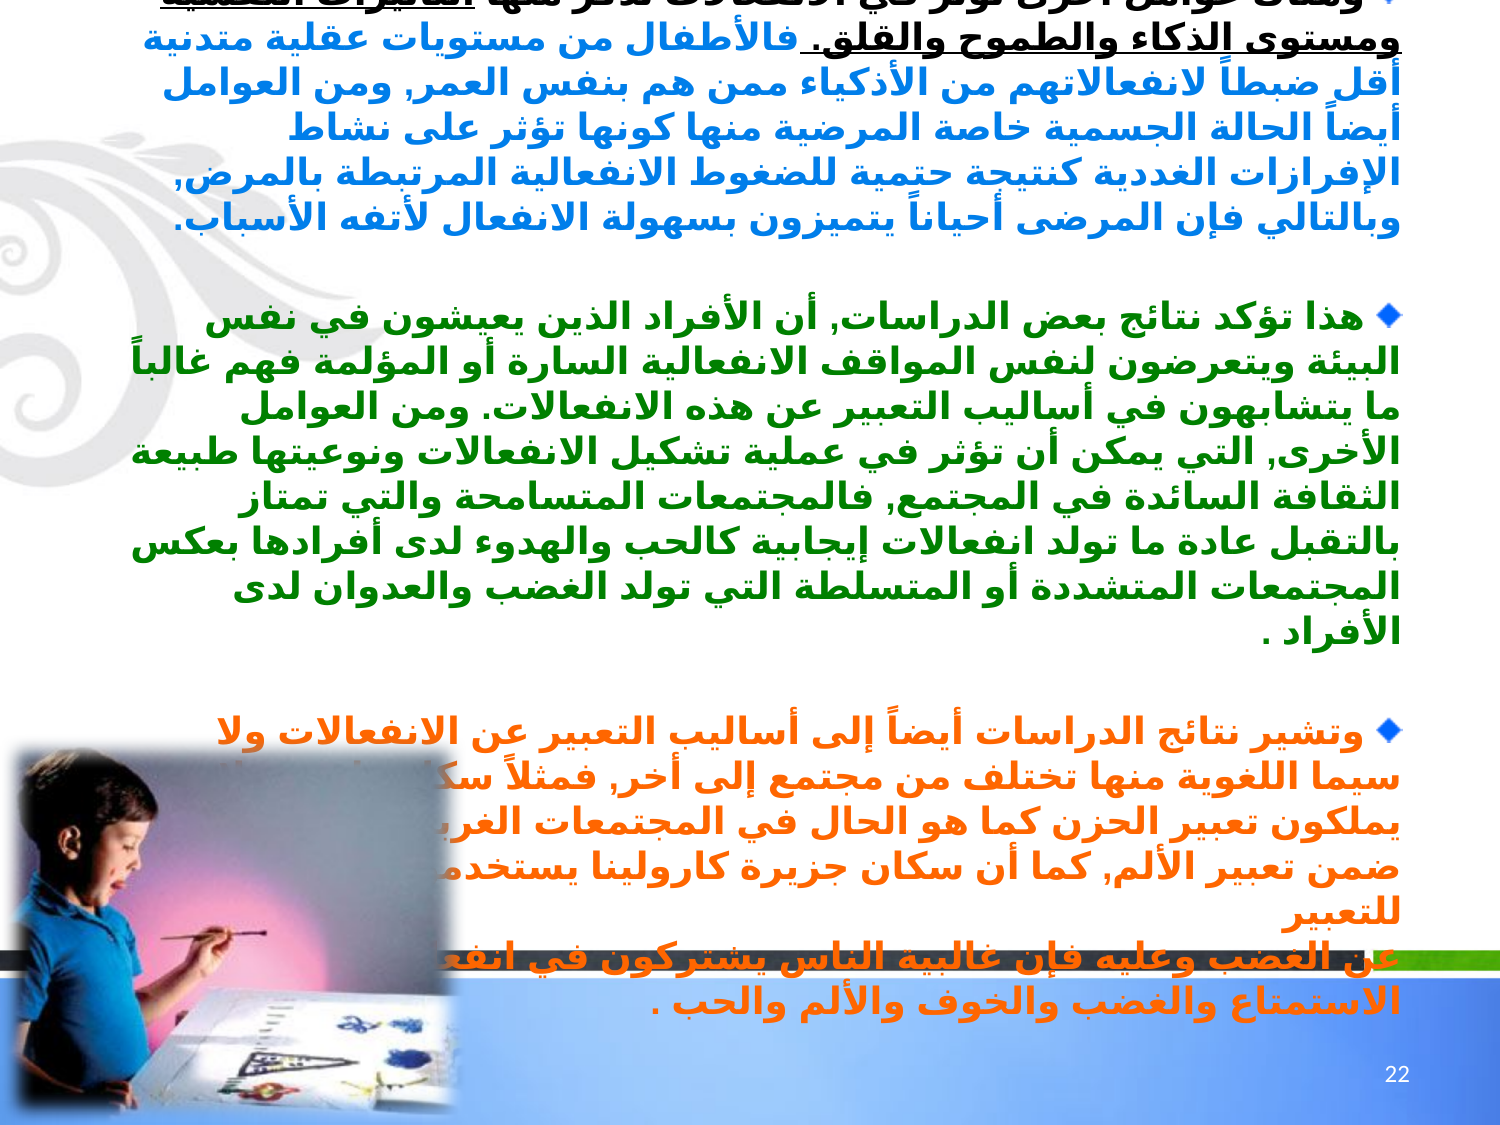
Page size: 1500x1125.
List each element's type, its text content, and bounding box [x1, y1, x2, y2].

picture [1376, 301, 1403, 328]
picture [1376, 0, 1403, 4]
picture [1376, 716, 1403, 743]
text_box وهناك عوامل أخرى تؤثر في الانفعالات نذكر منها التأثيرات النفسية ومستوى الذكاء والطموح والقلق. فالأطفال من مستويات عقلية متدنية أقل ضبطاً لانفعالاتهم من الأذكياء ممن هم بنفس العمر, ومن العوامل أيضاً الحالة الجسمية خاصة المرضية منها كونها تؤثر على نشاط الإفرازات الغددية كنتيجة حتمية للضغوط الانفعالية المرتبطة بالمرض, وبالتالي فإن المرضى أحياناً يتميزون بسهولة الانفعال لأتفه الأسباب. هذا تؤكد نتائج بعض الدراسات, أن الأفراد الذين يعيشون في نفس البيئة ويتعرضون لنفس المواقف الانفعالية السارة أو المؤلمة فهم غالباً ما يتشابهون في أساليب التعبير عن هذه الانفعالات. ومن العوامل الأخرى, التي يمكن أن تؤثر في عملية تشكيل الانفعالات ونوعيتها طبيعة الثقافة السائدة في المجتمع, فالمجتمعات المتسامحة والتي تمتاز بالتقبل عادة ما تولد انفعالات إيجابية كالحب والهدوء لدى أفرادها بعكس المجتمعات المتشددة أو المتسلطة التي تولد الغضب والعدوان لدى الأفراد . وتشير نتائج الدراسات أيضاً إلى أساليب التعبير عن الانفعالات ولا سيما اللغوية منها تختلف من مجتمع إلى أخر, فمثلاً سكان تاهيتي لا يملكون تعبير الحزن كما هو الحال في المجتمعات الغربية, وإنما يدمجونه ضمن تعبير الألم, كما أن سكان جزيرة كارولينا يستخدمون كلمتين فقط للتعبير عن الغضب وعليه فإن غالبية الناس يشتركون في انفعالات رئيسية مثل الاستمتاع والغضب والخوف والألم والحب . [100, 0, 1418, 1030]
slide_number 22 [1074, 1042, 1425, 1103]
picture [0, 0, 1500, 1125]
